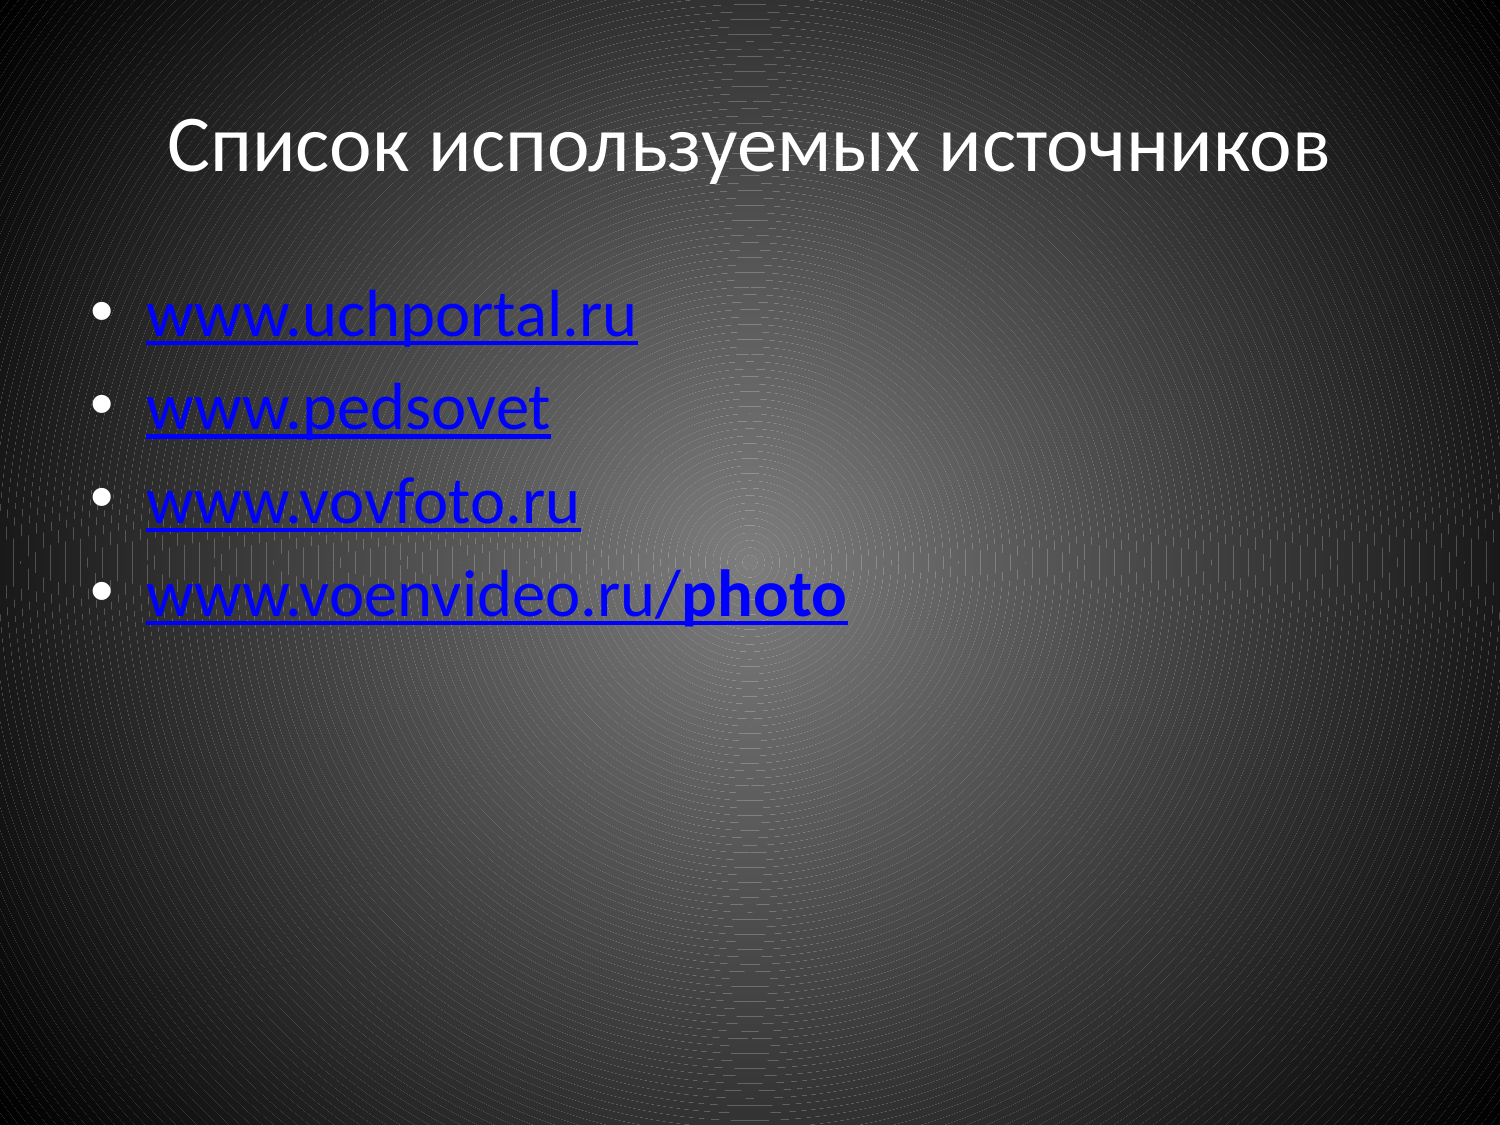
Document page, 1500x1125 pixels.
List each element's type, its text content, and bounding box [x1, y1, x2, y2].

list www.uchportal.ru www.pedsovet www.vovfoto.ru www.voenvideo.ru/photo [75, 262, 1425, 1005]
title Список используемых источников [75, 45, 1425, 233]
